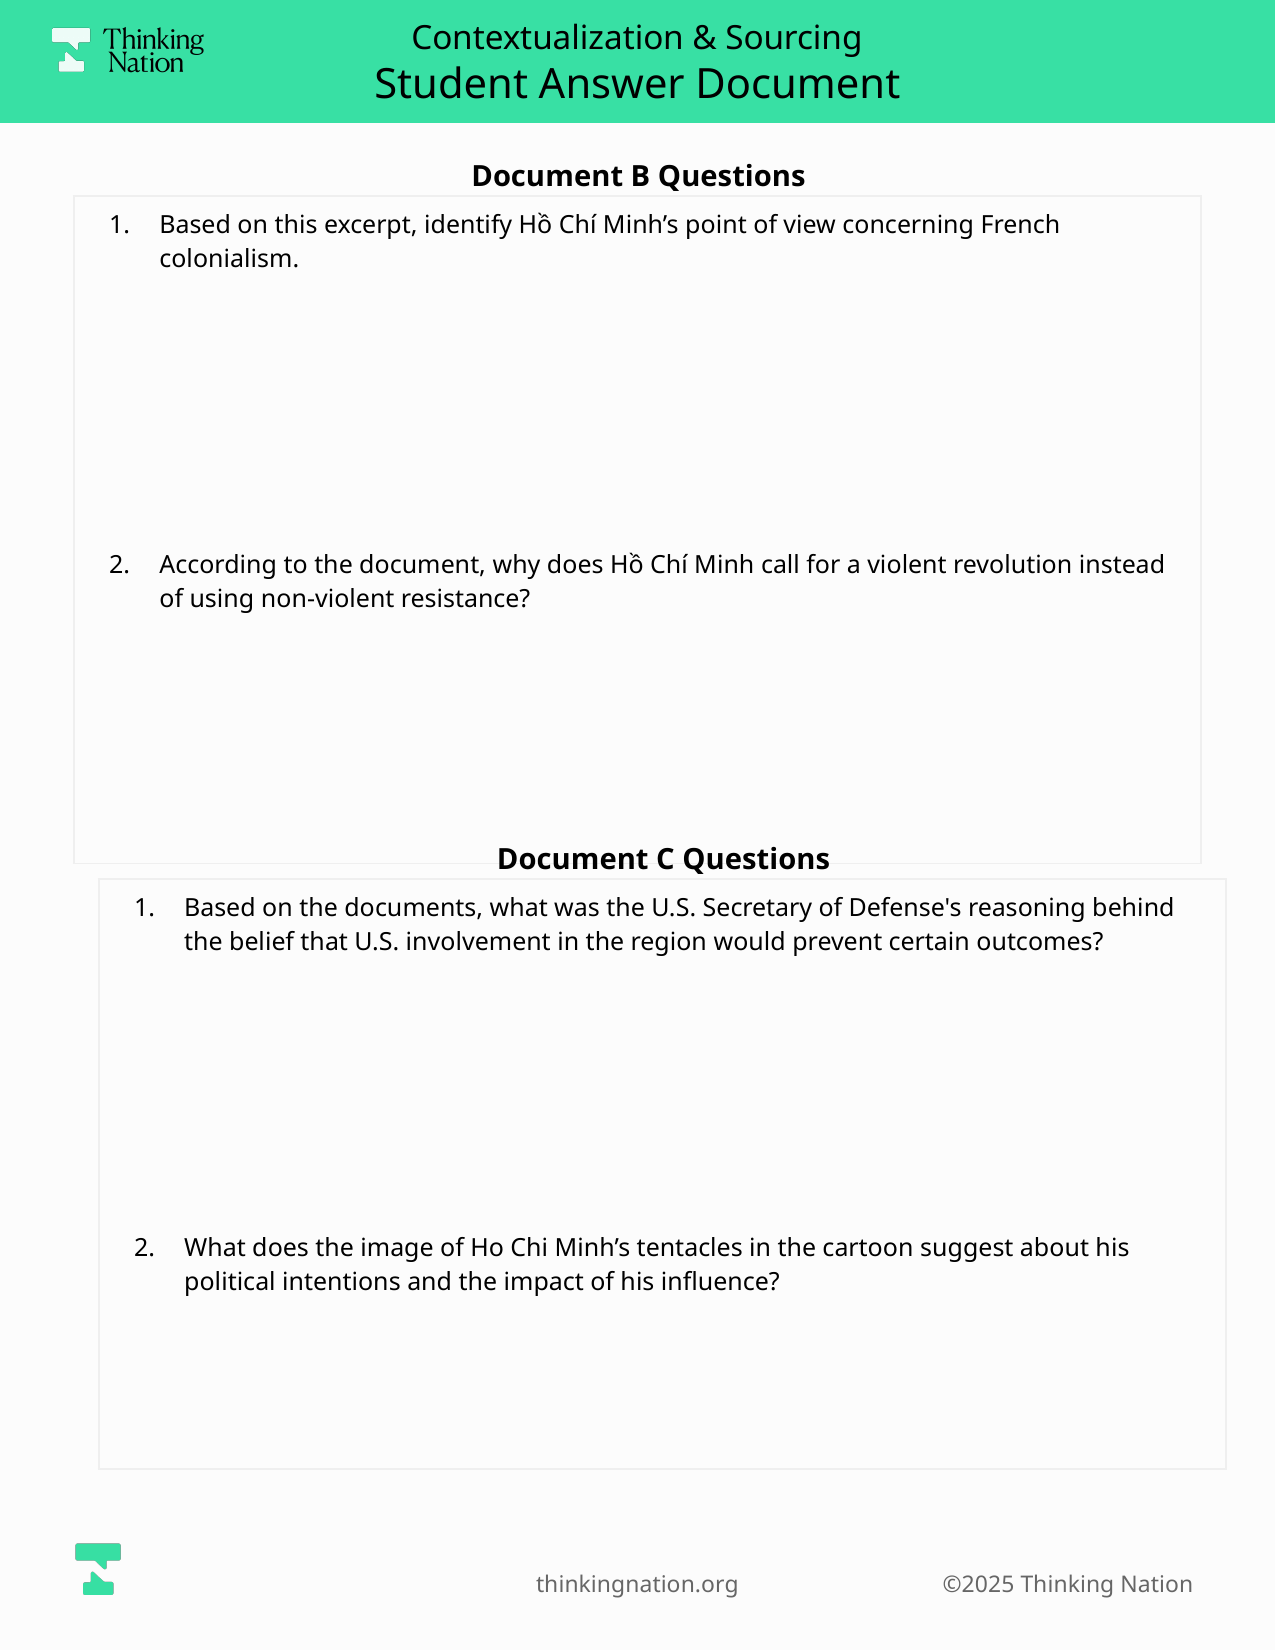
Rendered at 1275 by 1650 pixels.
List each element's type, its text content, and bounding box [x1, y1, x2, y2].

table_header Based on the documents, what was the U.S. Secretary of Defense's reasoning behind the belief that U.S. involvement in the region would prevent certain outcomes? What does the image of Ho Chi Minh’s tentacles in the cartoon suggest about his political intentions and the impact of his influence? [100, 880, 1225, 1468]
picture [35, 13, 210, 87]
table_header Based on this excerpt, identify Hồ Chí Minh’s point of view concerning French colonialism. According to the document, why does Hồ Chí Minh call for a violent revolution instead of using non-violent resistance? [75, 197, 1200, 863]
picture [62, 1533, 134, 1605]
text_box Document B Questions [392, 142, 885, 208]
text_box ©2025 Thinking Nation [907, 1553, 1210, 1605]
text_box Contextualization & Sourcing Student Answer Document [0, 0, 1275, 123]
text_box thinkingnation.org [486, 1553, 789, 1605]
text_box Document C Questions [417, 824, 910, 890]
